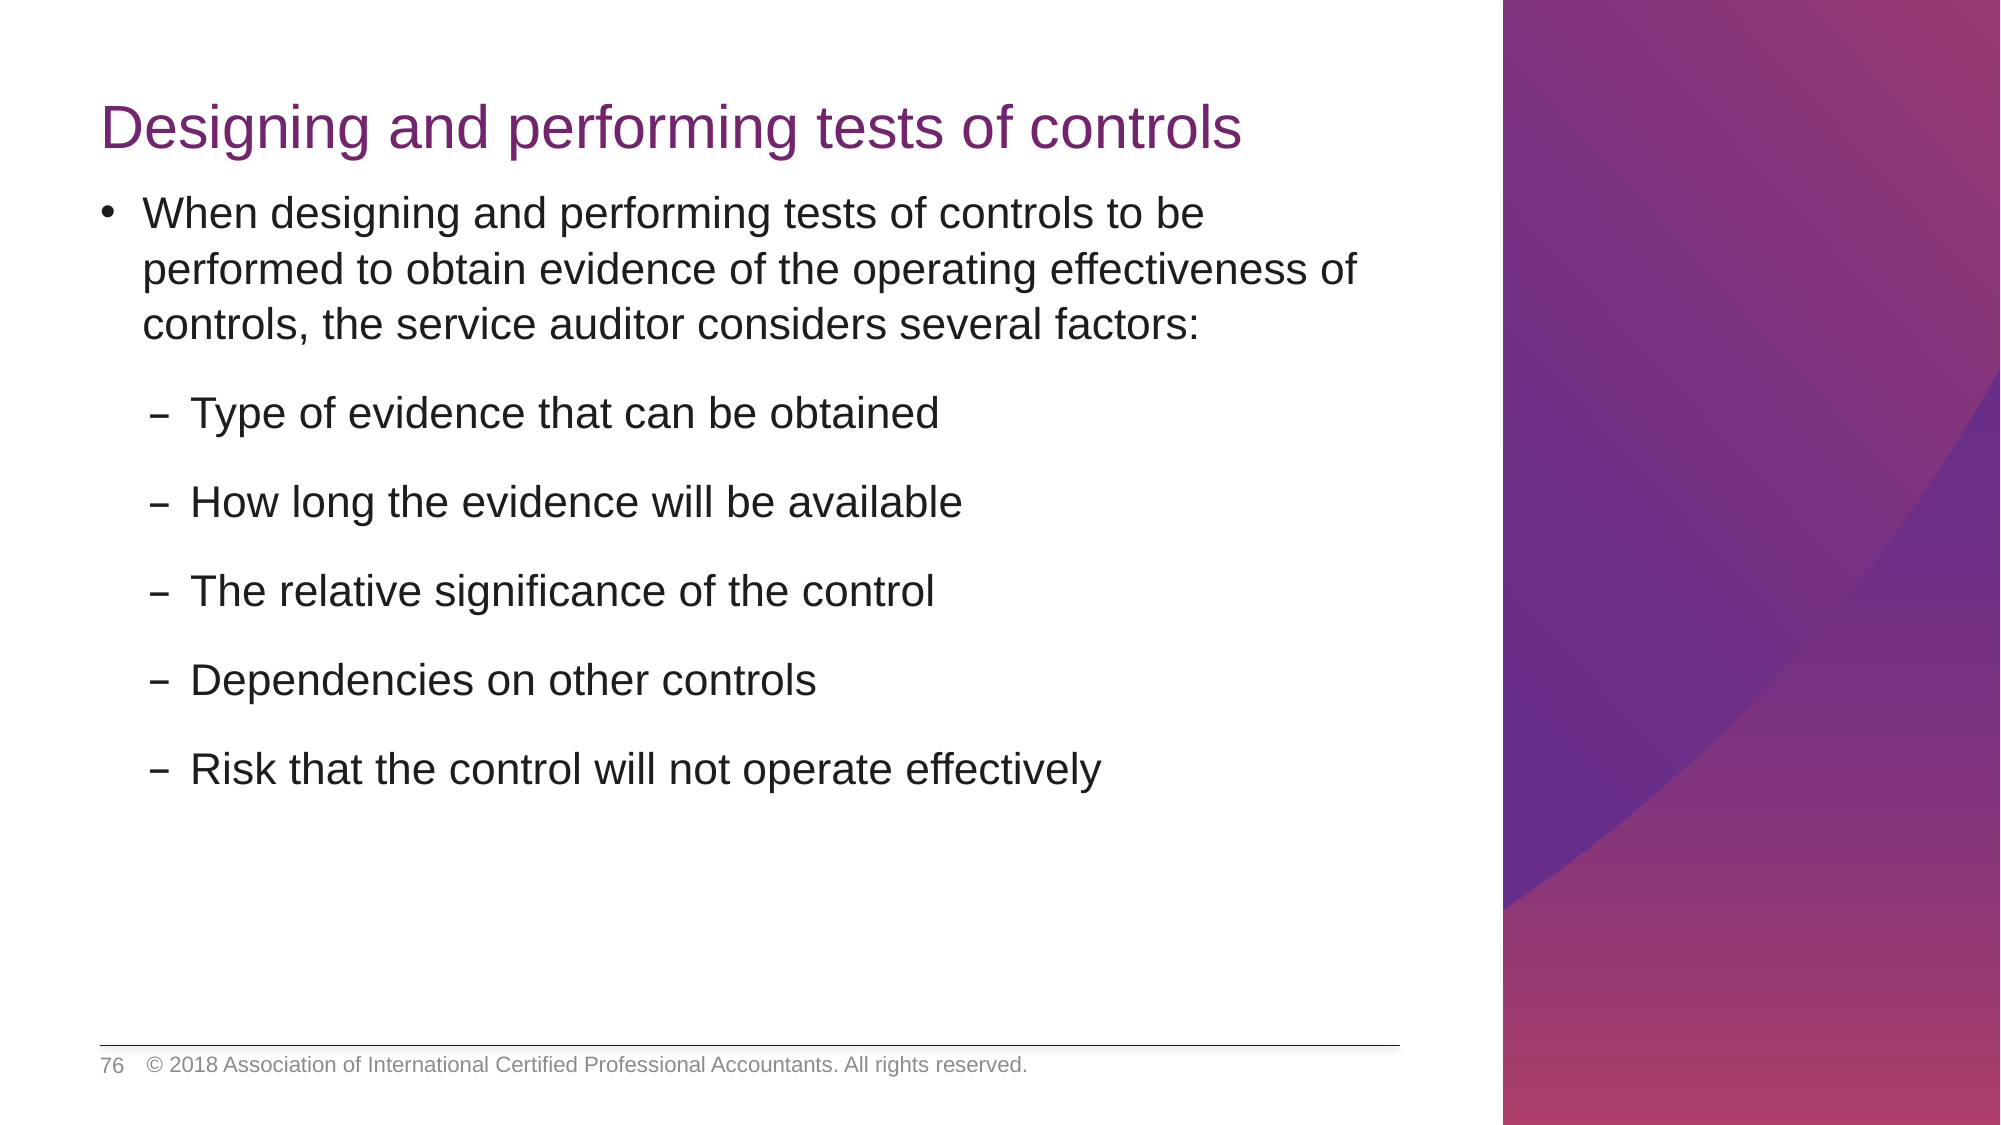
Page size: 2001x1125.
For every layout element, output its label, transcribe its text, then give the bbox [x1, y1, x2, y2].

title Designing and performing tests of controls [100, 31, 1401, 161]
list When designing and performing tests of controls to be performed to obtain evidence of the operating effectiveness of controls, the service auditor considers several factors: Type of evidence that can be obtained How long the evidence will be available The relative significance of the control Dependencies on other controls Risk that the control will not operate effectively [100, 182, 1401, 915]
picture [1503, 0, 2001, 1125]
slide_number 76 [99, 1050, 147, 1111]
footer © 2018 Association of International Certified Professional Accountants. All rights reserved. [147, 1050, 1400, 1111]
